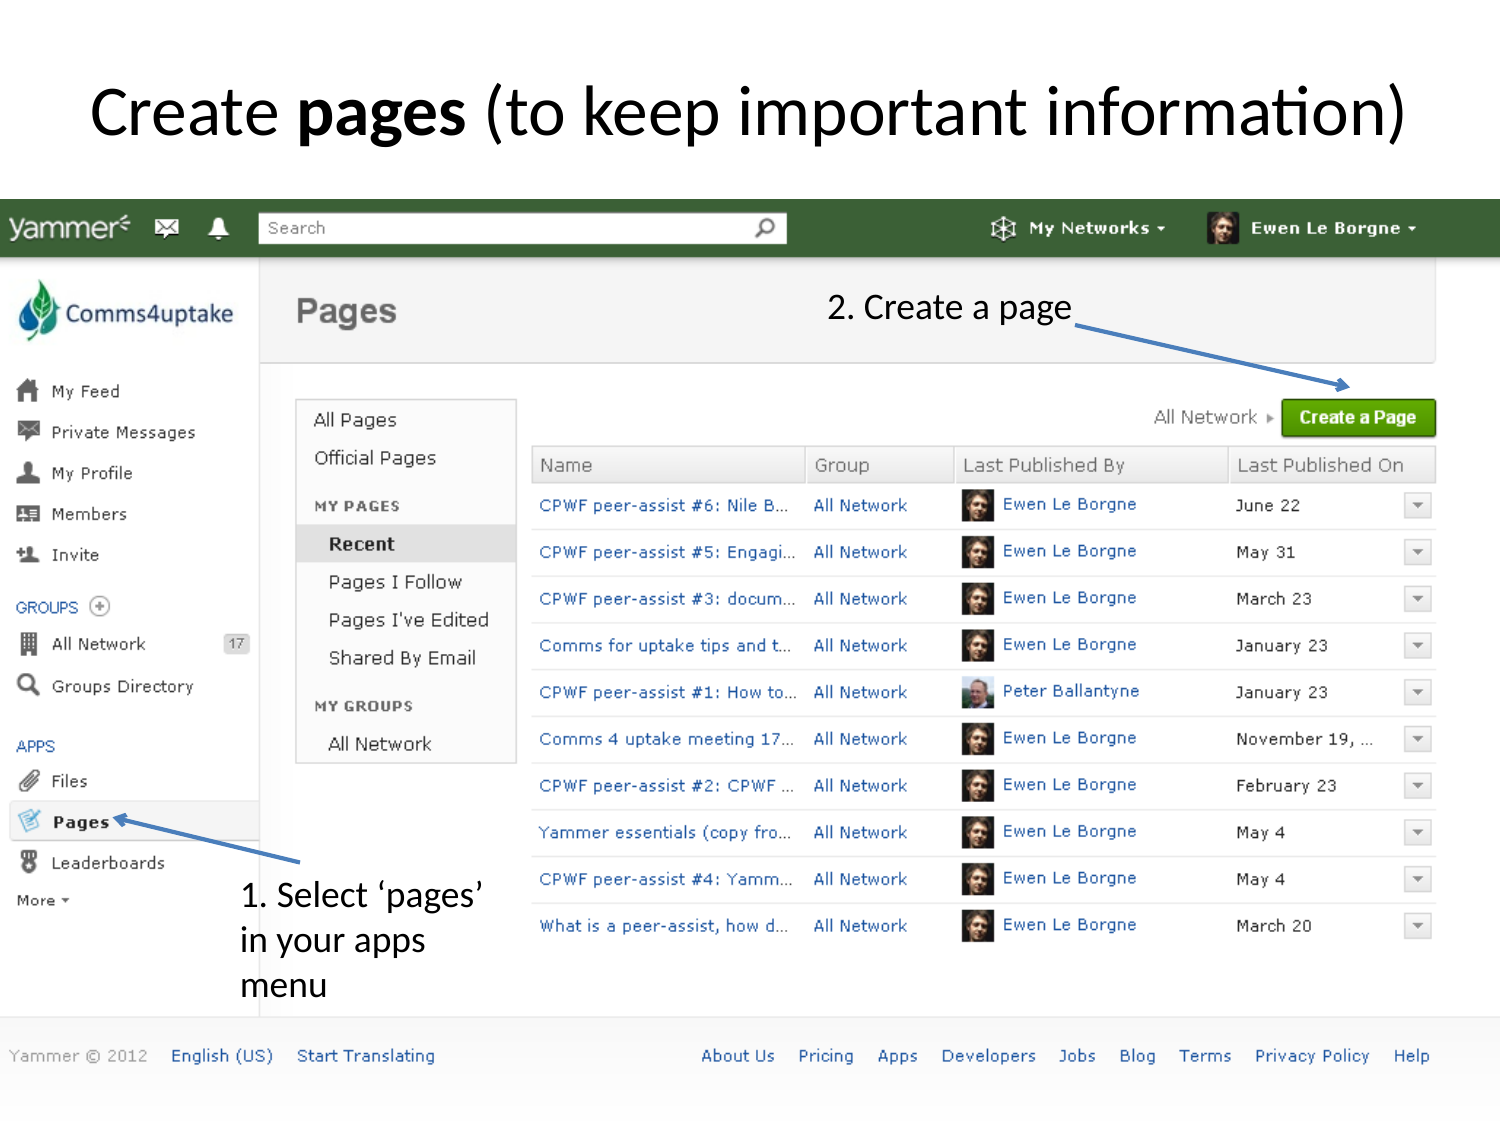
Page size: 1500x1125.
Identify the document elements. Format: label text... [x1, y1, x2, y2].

picture [0, 199, 1500, 1125]
text_box Create pages (to keep important information) [74, 12, 1425, 198]
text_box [1074, 324, 1351, 388]
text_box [112, 817, 301, 863]
